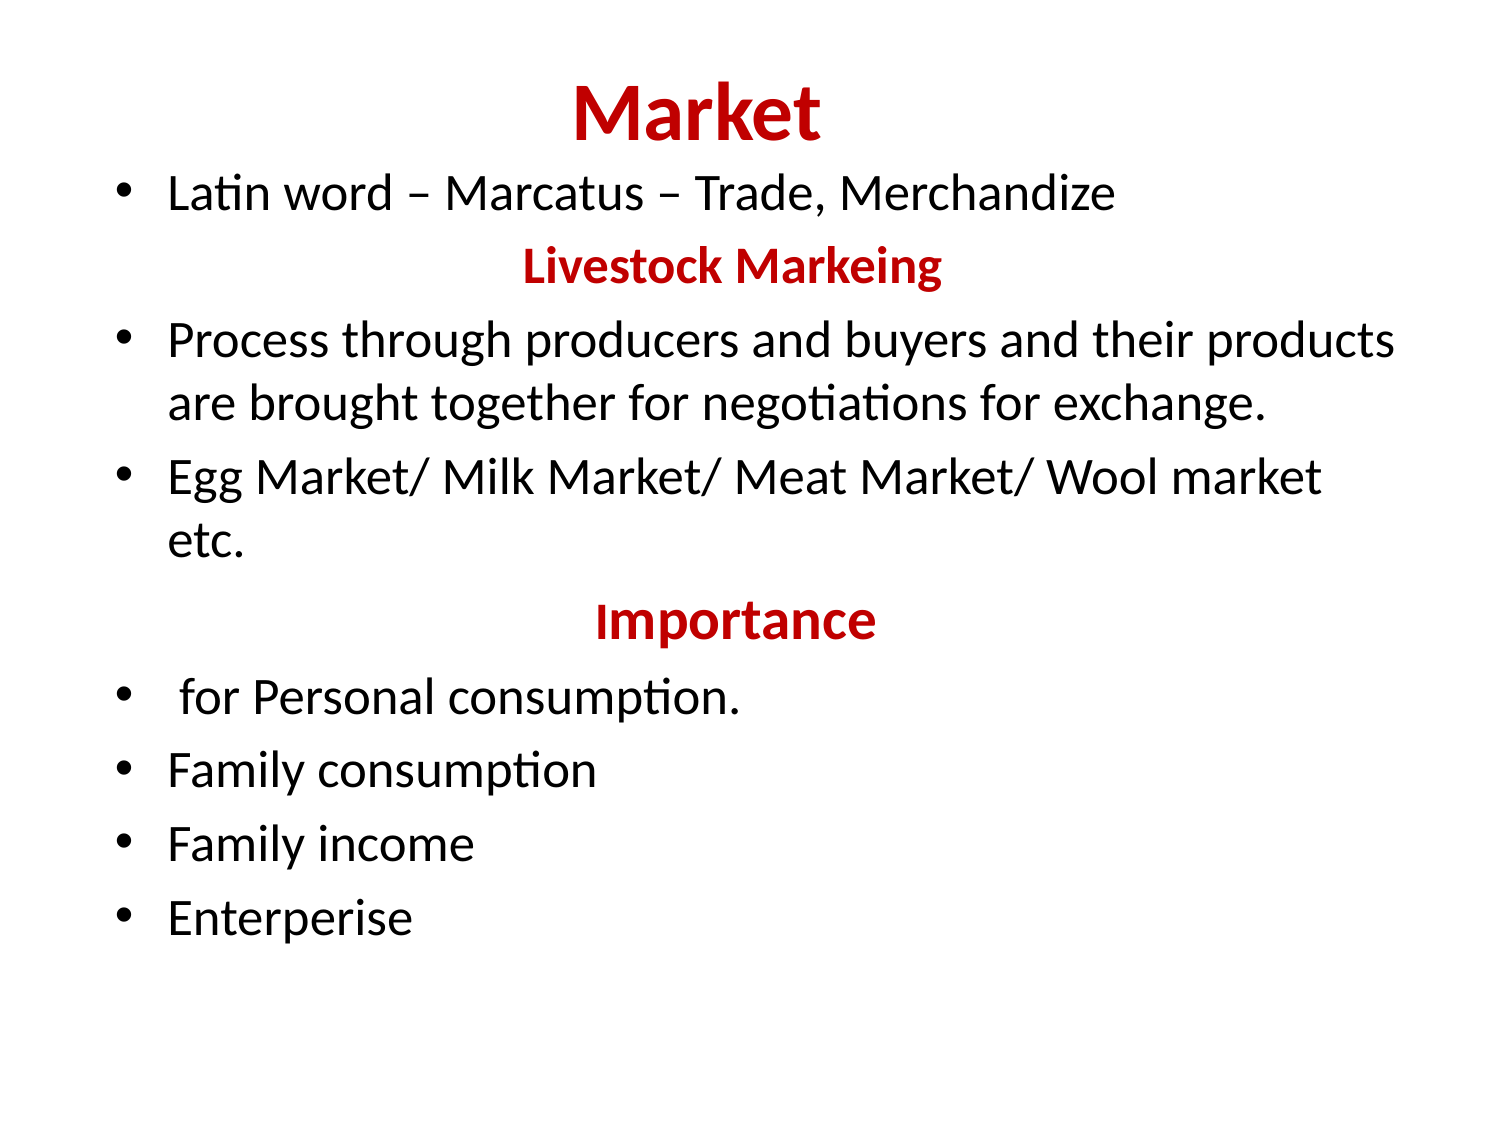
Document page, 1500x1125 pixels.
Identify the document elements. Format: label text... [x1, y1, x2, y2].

text_box Market [556, 50, 856, 165]
list Latin word – Marcatus – Trade, Merchandize Livestock Markeing Process through producers and buyers and their products are brought together for negotiations for exchange. Egg Market/ Milk Market/ Meat Market/ Wool market etc. Importance for Personal consumption. Family consumption Family income Enterperise [99, 149, 1425, 988]
